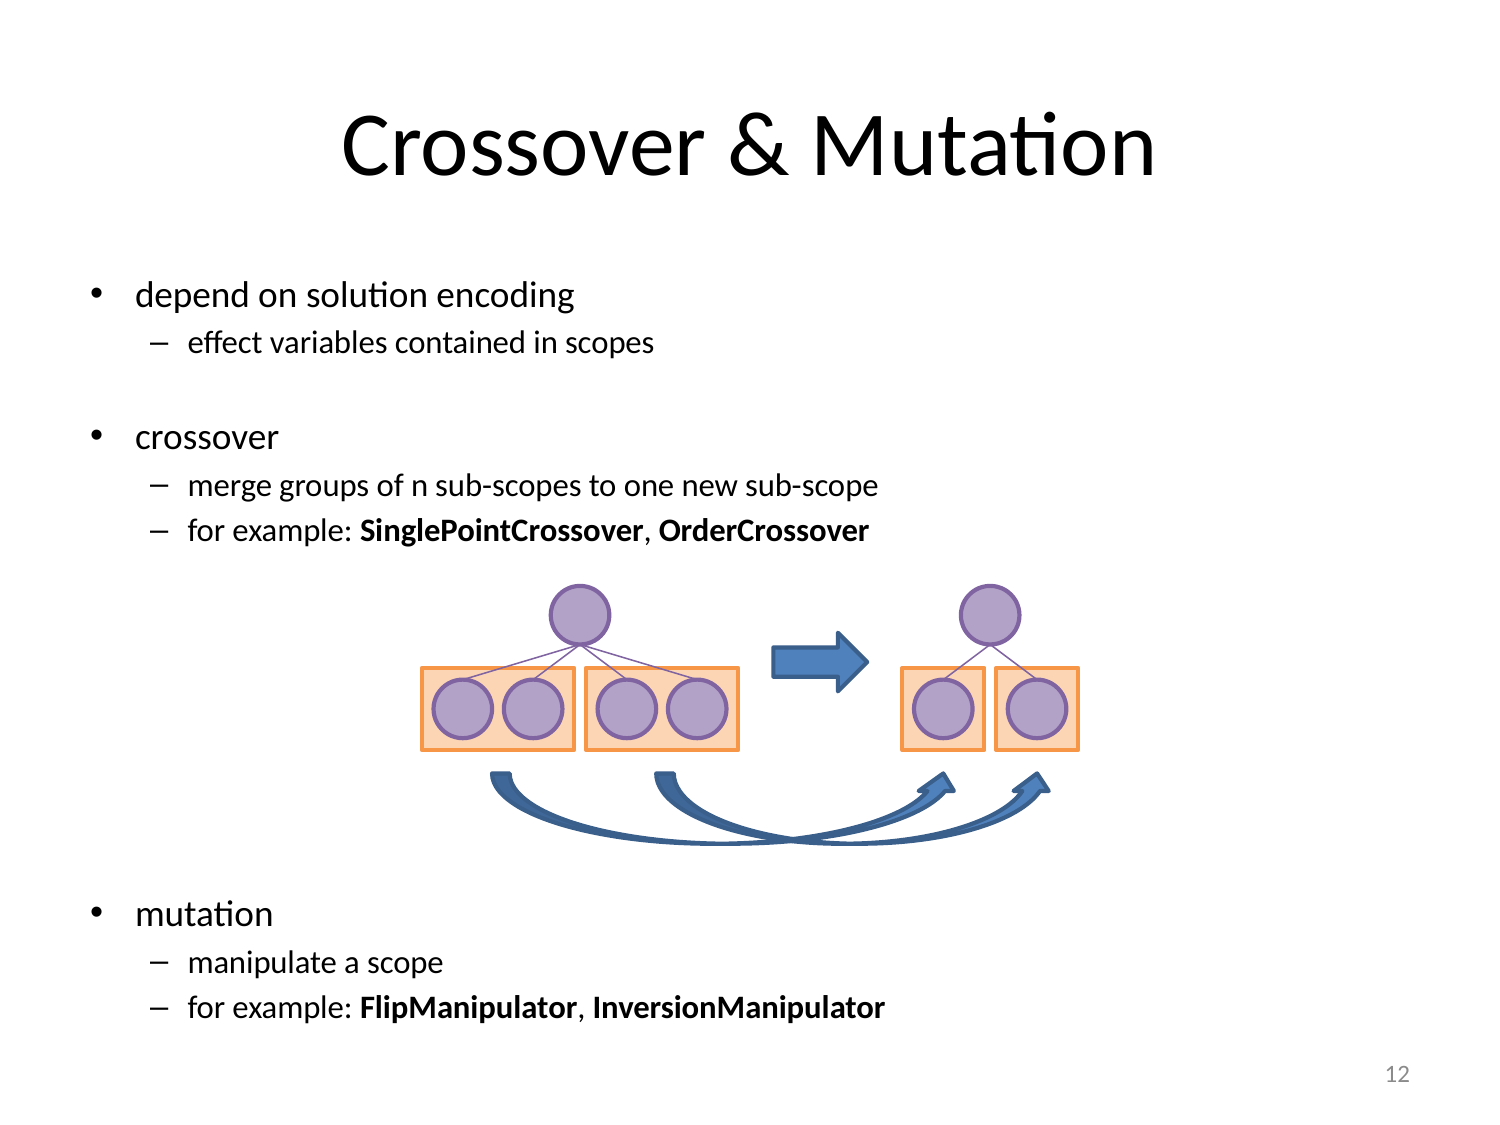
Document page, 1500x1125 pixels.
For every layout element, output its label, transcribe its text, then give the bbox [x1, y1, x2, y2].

title Crossover & Mutation [75, 45, 1425, 233]
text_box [421, 585, 1079, 844]
list depend on solution encoding effect variables contained in scopes crossover merge groups of n sub-scopes to one new sub-scope for example: SinglePointCrossover, OrderCrossover mutation manipulate a scope for example: FlipManipulator, InversionManipulator [75, 262, 1425, 1043]
slide_number 12 [1074, 1042, 1425, 1103]
